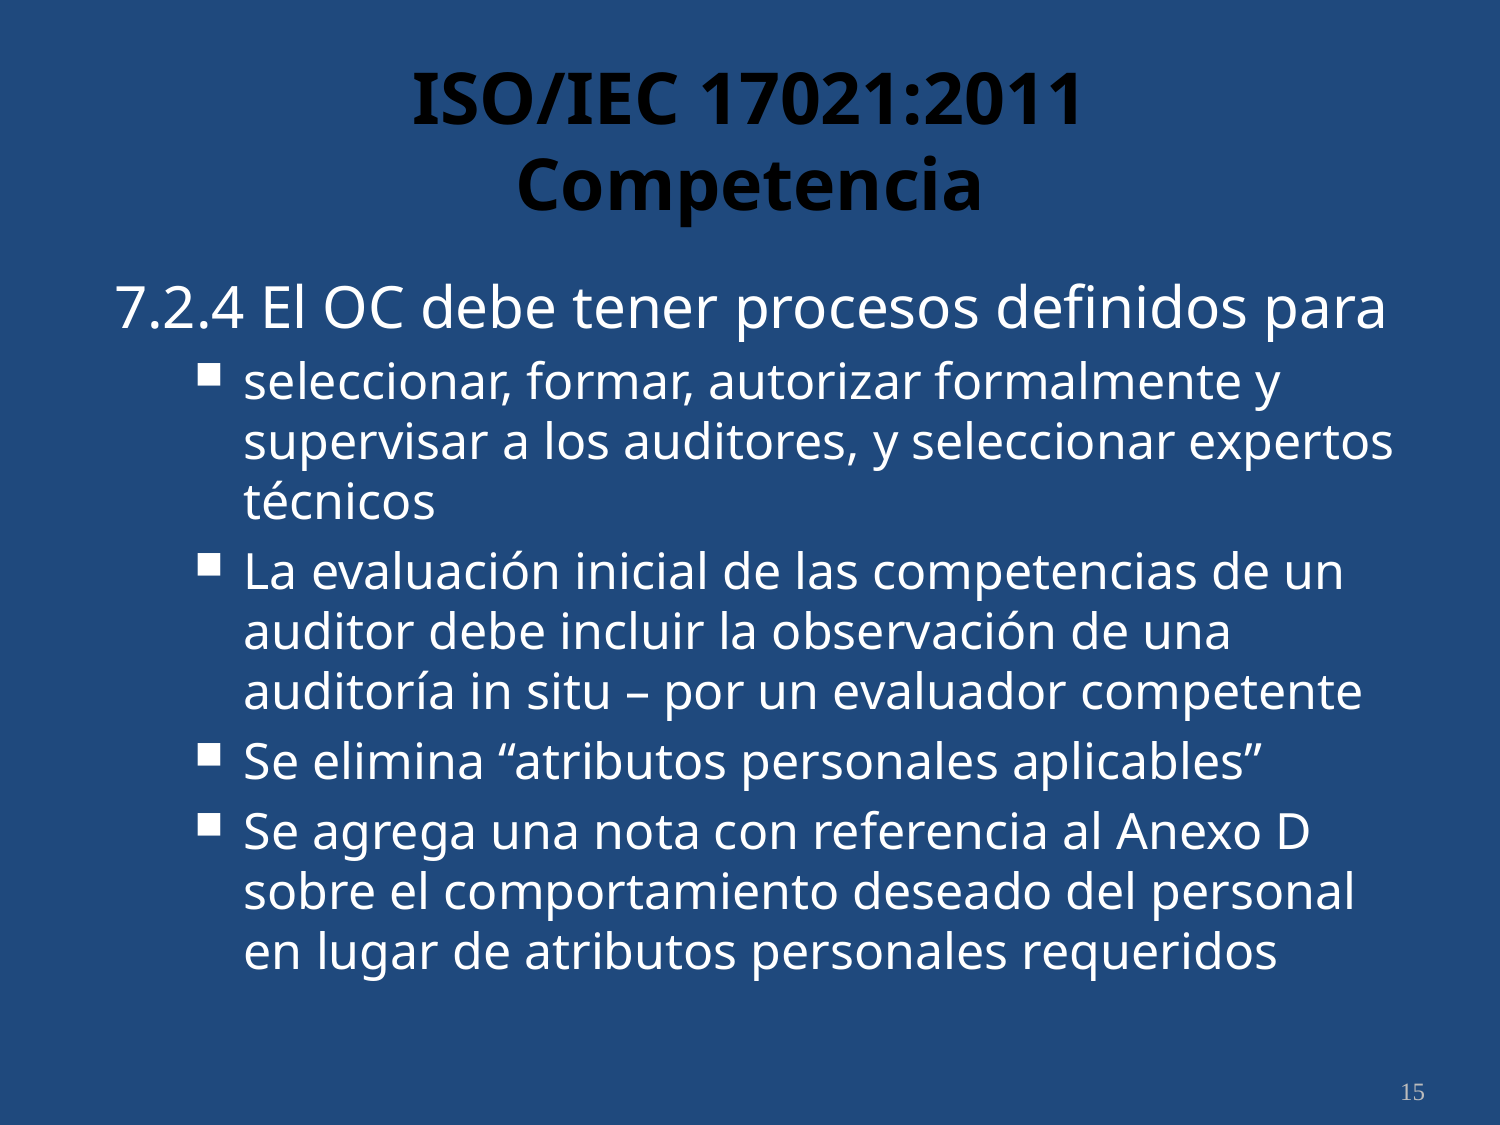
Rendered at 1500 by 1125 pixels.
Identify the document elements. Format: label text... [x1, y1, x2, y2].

title ISO/IEC 17021:2011 Competencia [75, 45, 1425, 233]
slide_number 15 [1299, 1052, 1425, 1113]
list 7.2.4 El OC debe tener procesos definidos para seleccionar, formar, autorizar formalmente y supervisar a los auditores, y seleccionar expertos técnicos La evaluación inicial de las competencias de un auditor debe incluir la observación de una auditoría in situ – por un evaluador competente Se elimina “atributos personales aplicables” Se agrega una nota con referencia al Anexo D sobre el comportamiento deseado del personal en lugar de atributos personales requeridos [75, 262, 1425, 1035]
